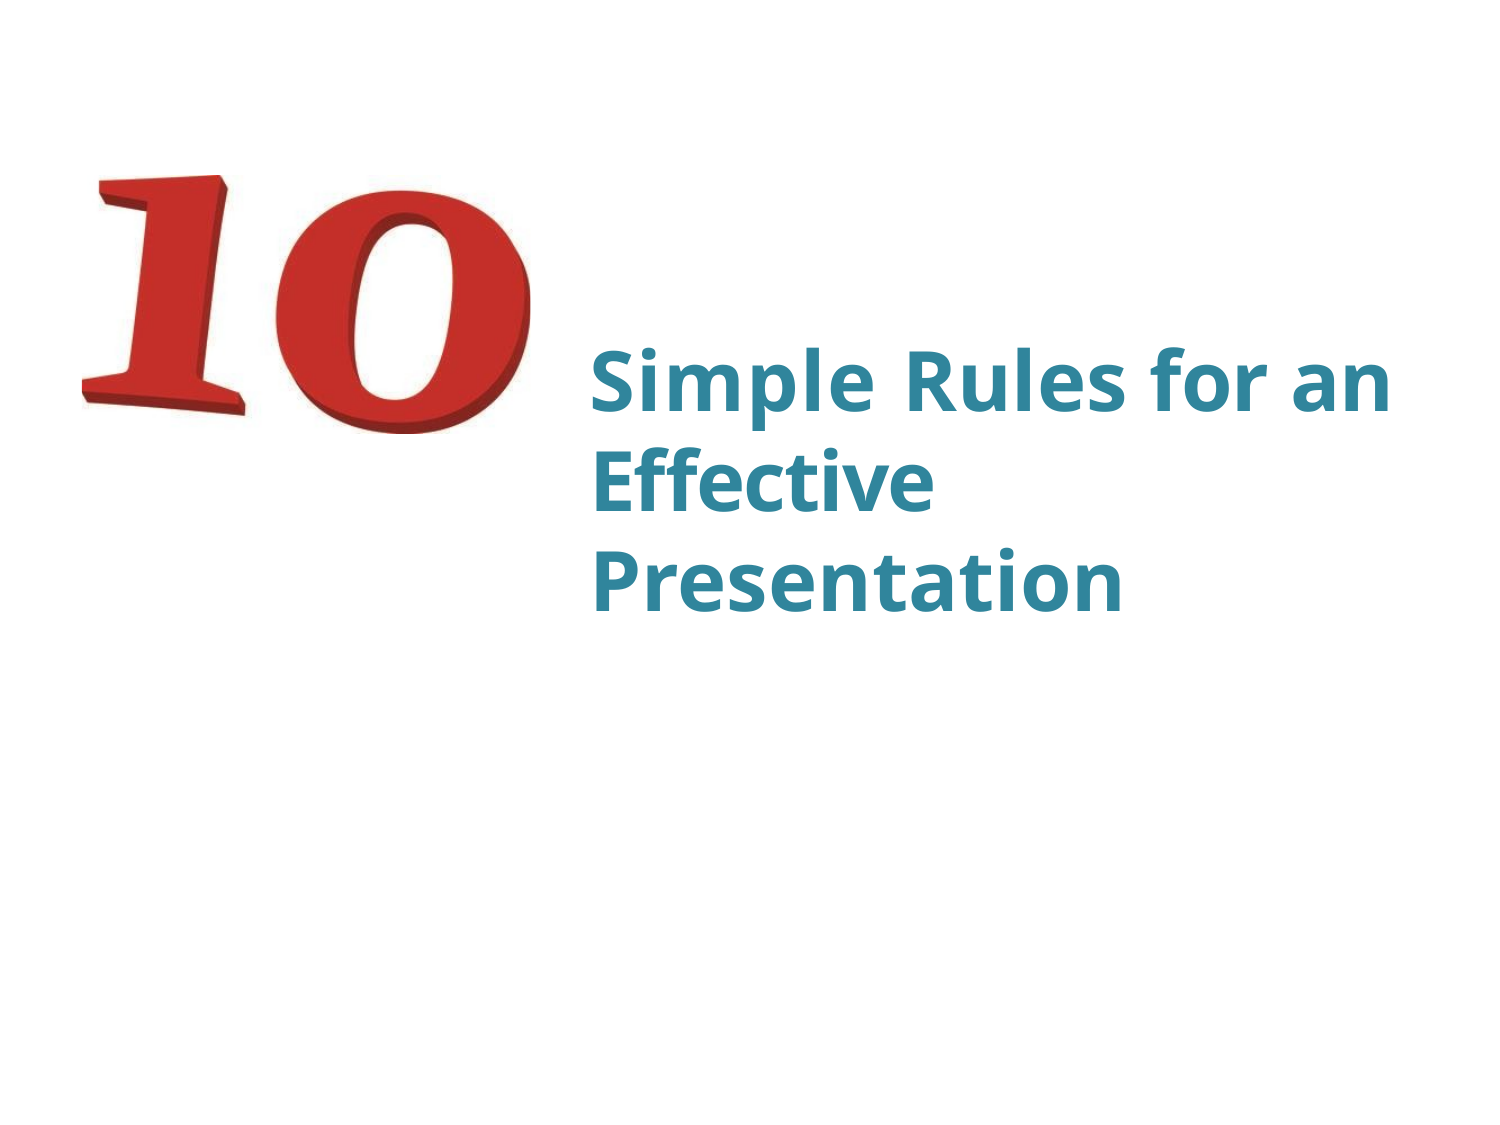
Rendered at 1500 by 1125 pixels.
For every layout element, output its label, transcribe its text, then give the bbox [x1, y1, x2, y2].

title Simple Rules for an Effective Presentation [587, 326, 1447, 629]
text_box [81, 175, 531, 434]
